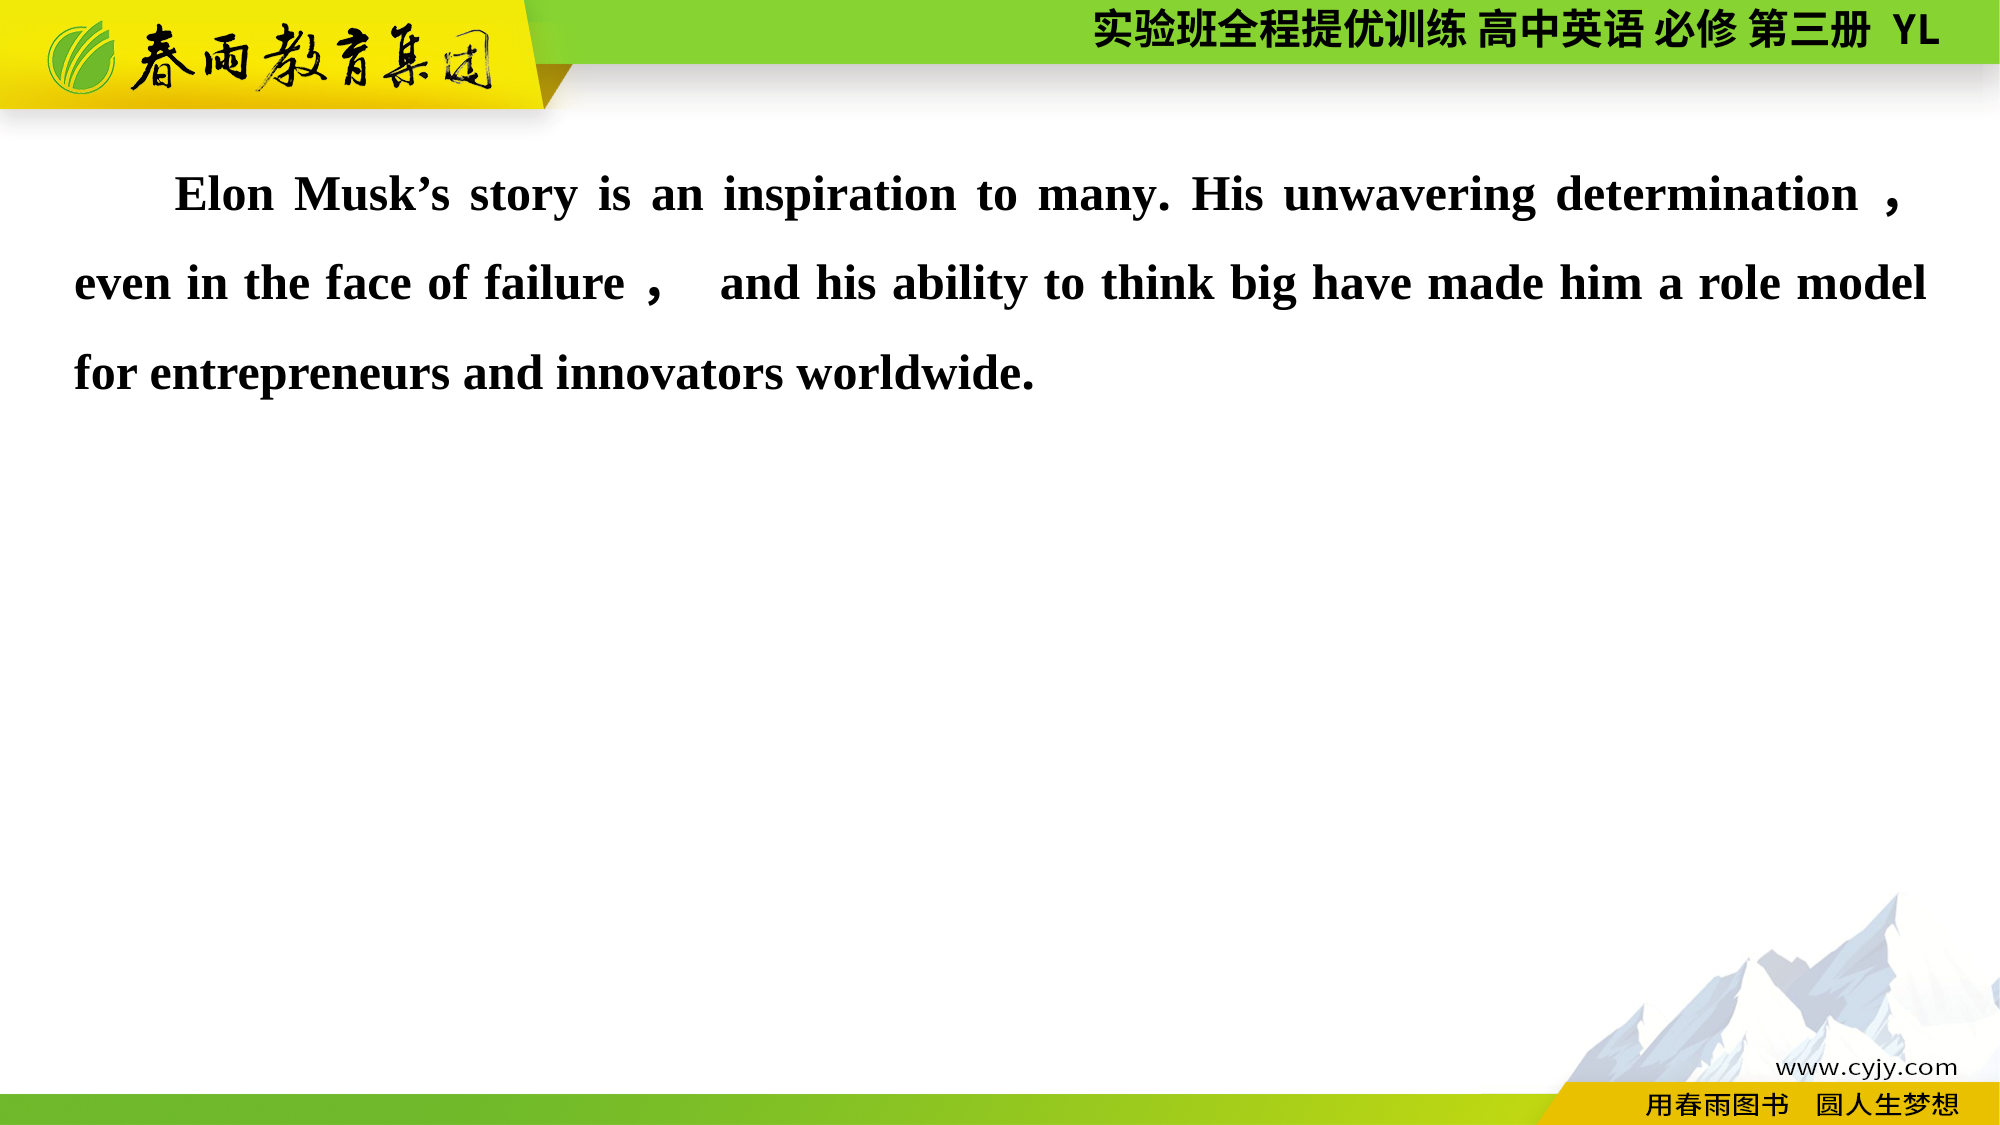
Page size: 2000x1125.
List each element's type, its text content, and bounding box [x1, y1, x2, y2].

list Elon Musk’s story is an inspiration to many. His unwavering determination， even in the face of failure， and his ability to think big have made him a role model for entrepreneurs and innovators worldwide. [59, 122, 1944, 399]
picture [0, 0, 2000, 1125]
